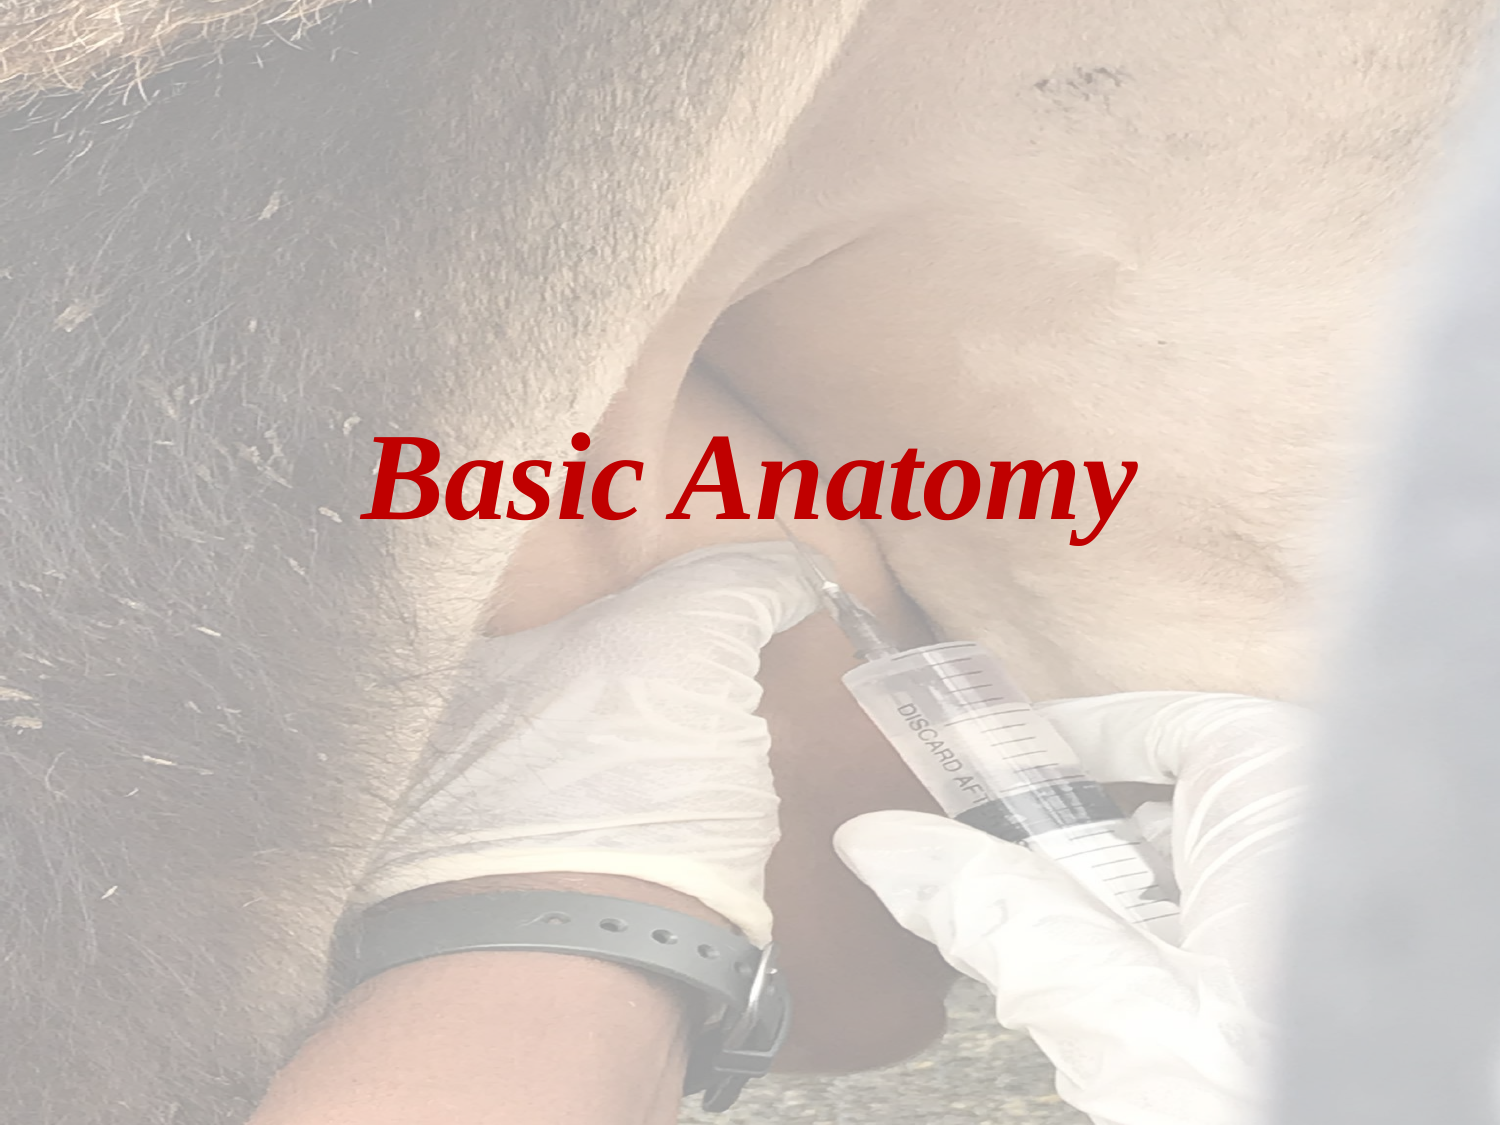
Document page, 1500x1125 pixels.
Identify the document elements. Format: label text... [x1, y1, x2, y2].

title Basic Anatomy [112, 349, 1388, 591]
